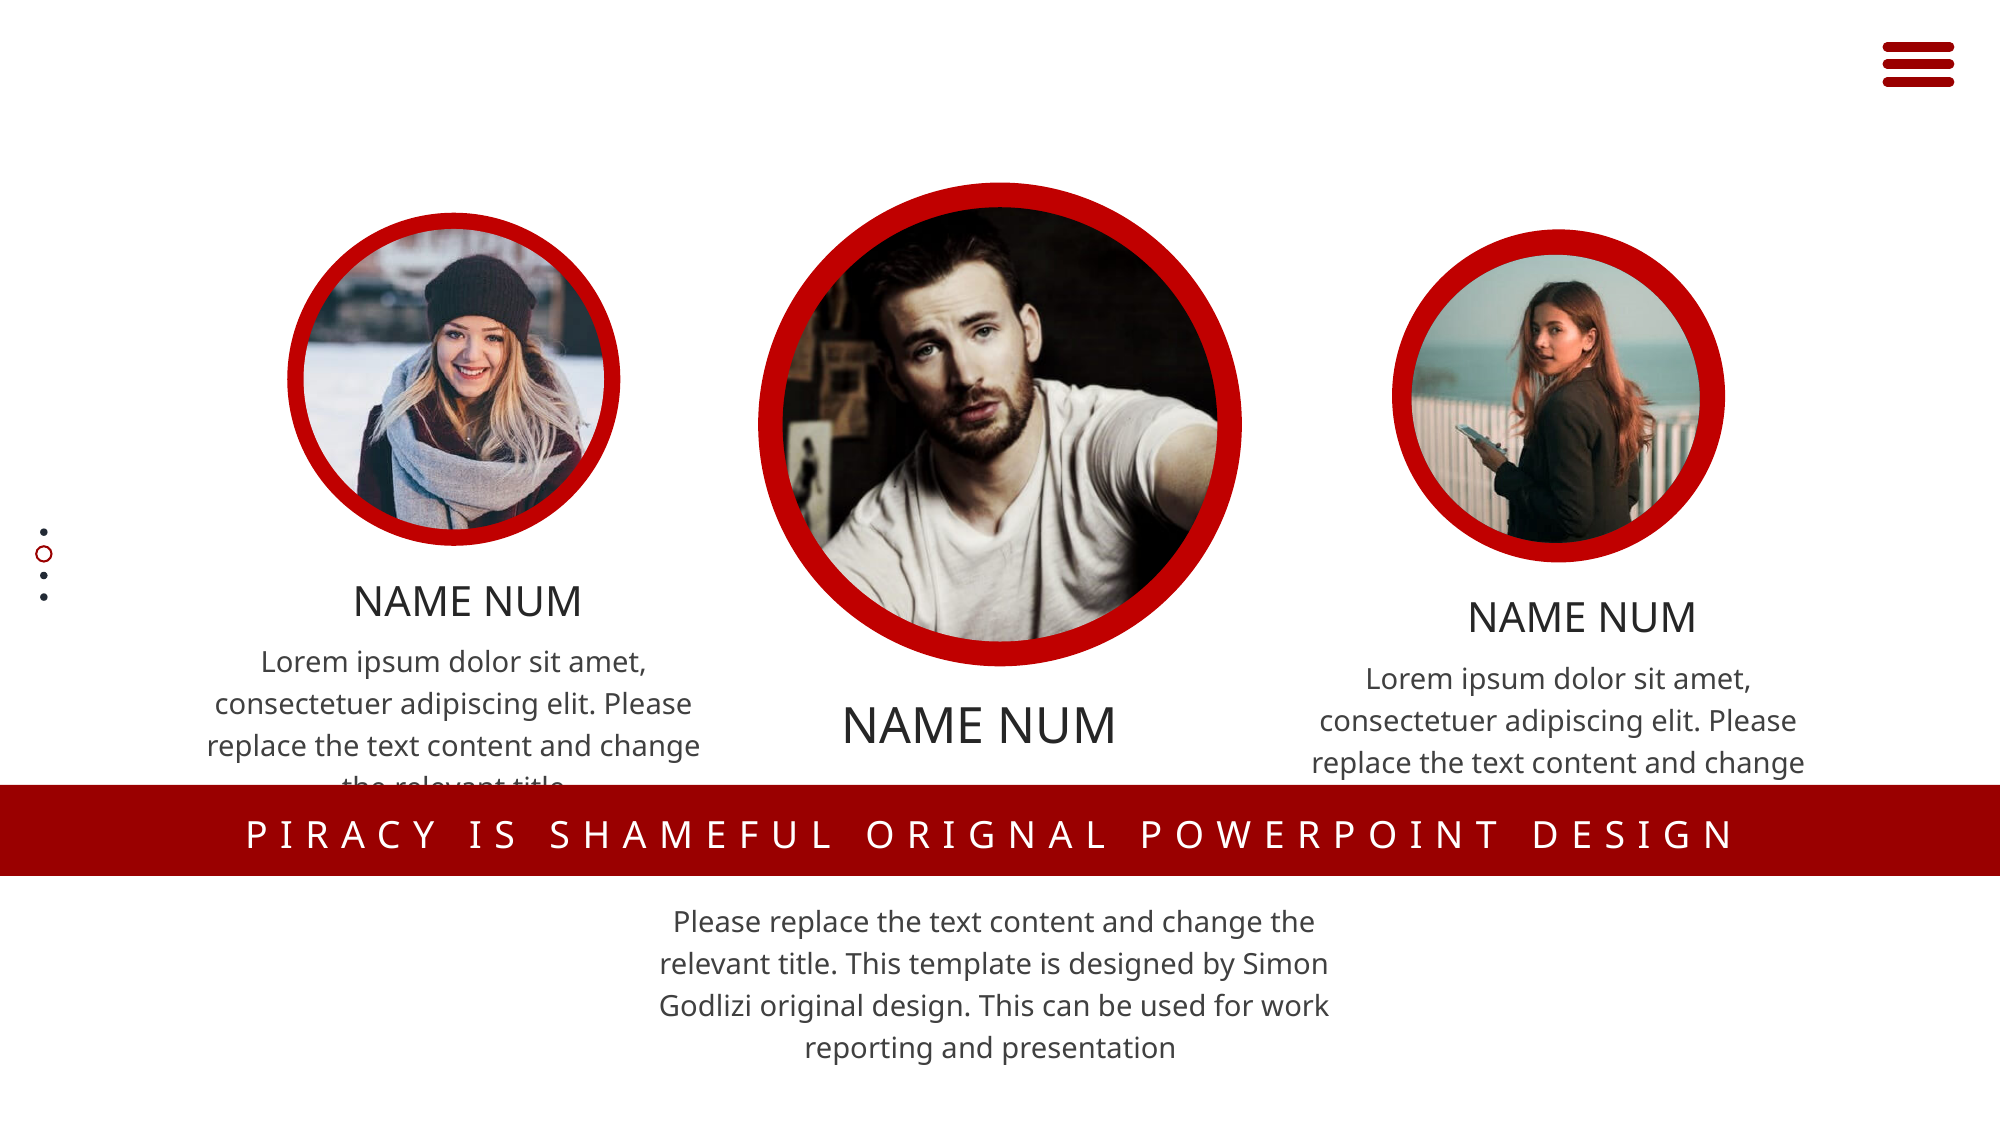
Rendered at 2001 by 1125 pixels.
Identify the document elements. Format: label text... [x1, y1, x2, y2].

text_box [181, 212, 726, 772]
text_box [610, 182, 1379, 1032]
text_box PIRACY IS SHAMEFUL ORIGNAL POWERPOINT DESIGN [21, 804, 610, 864]
text_box [0, 784, 610, 877]
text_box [1286, 229, 1831, 789]
text_box PIRACY IS SHAMEFUL ORIGNAL POWERPOINT DESIGN [1379, 804, 1978, 864]
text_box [36, 528, 52, 601]
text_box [1887, 46, 1950, 83]
text_box [1379, 784, 2000, 877]
